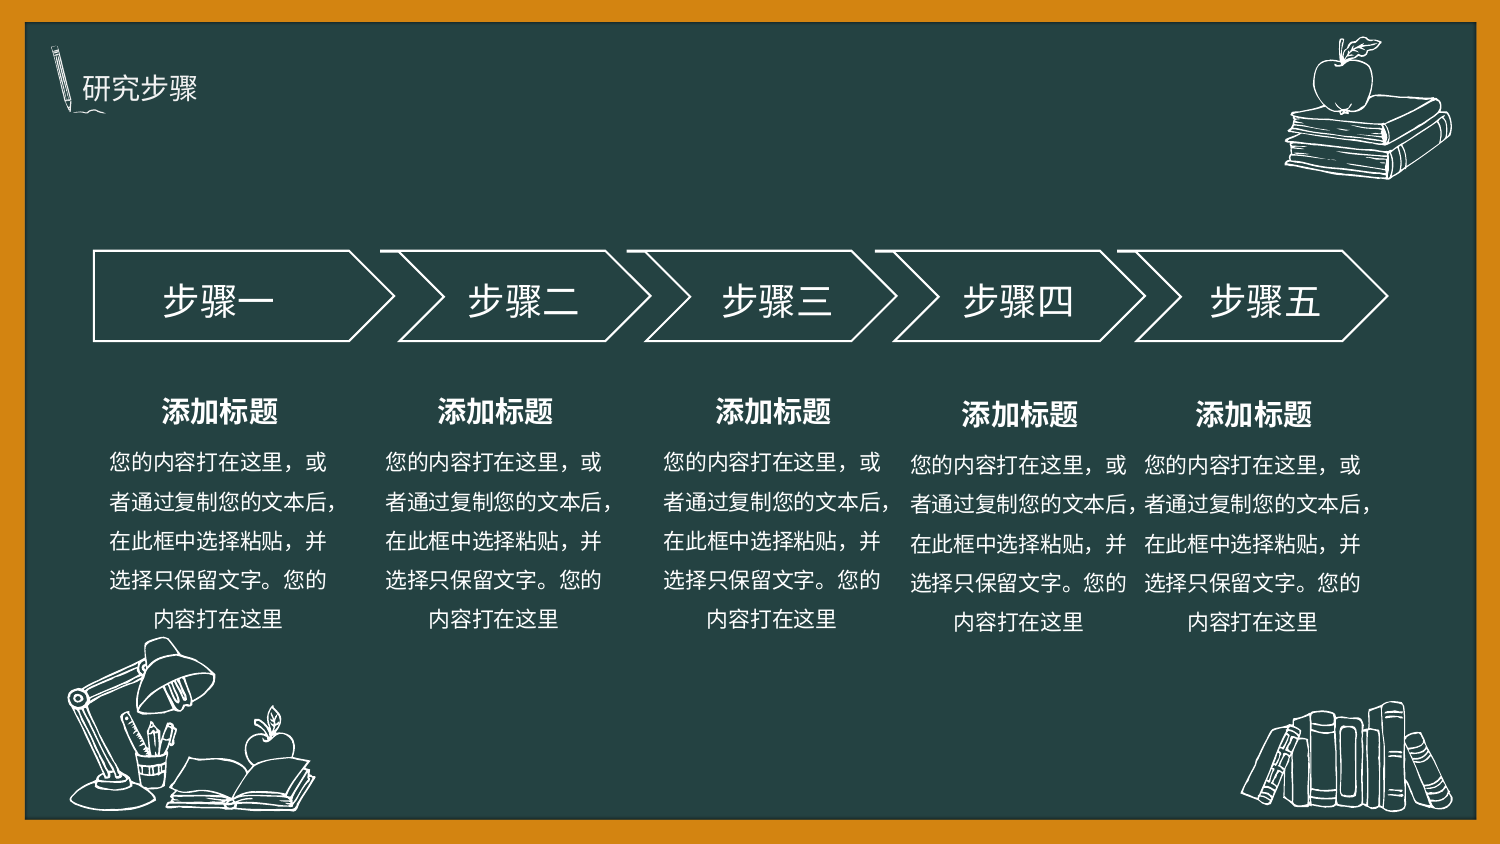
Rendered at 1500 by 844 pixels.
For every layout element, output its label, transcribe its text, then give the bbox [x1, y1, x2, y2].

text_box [894, 389, 1128, 645]
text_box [93, 386, 344, 643]
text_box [93, 250, 381, 342]
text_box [875, 250, 1118, 342]
picture [0, 0, 1500, 844]
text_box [627, 250, 875, 342]
text_box 研究步骤 [106, 62, 357, 113]
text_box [647, 386, 897, 643]
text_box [381, 250, 627, 342]
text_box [1128, 389, 1378, 645]
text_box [369, 386, 619, 643]
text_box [1118, 250, 1388, 342]
